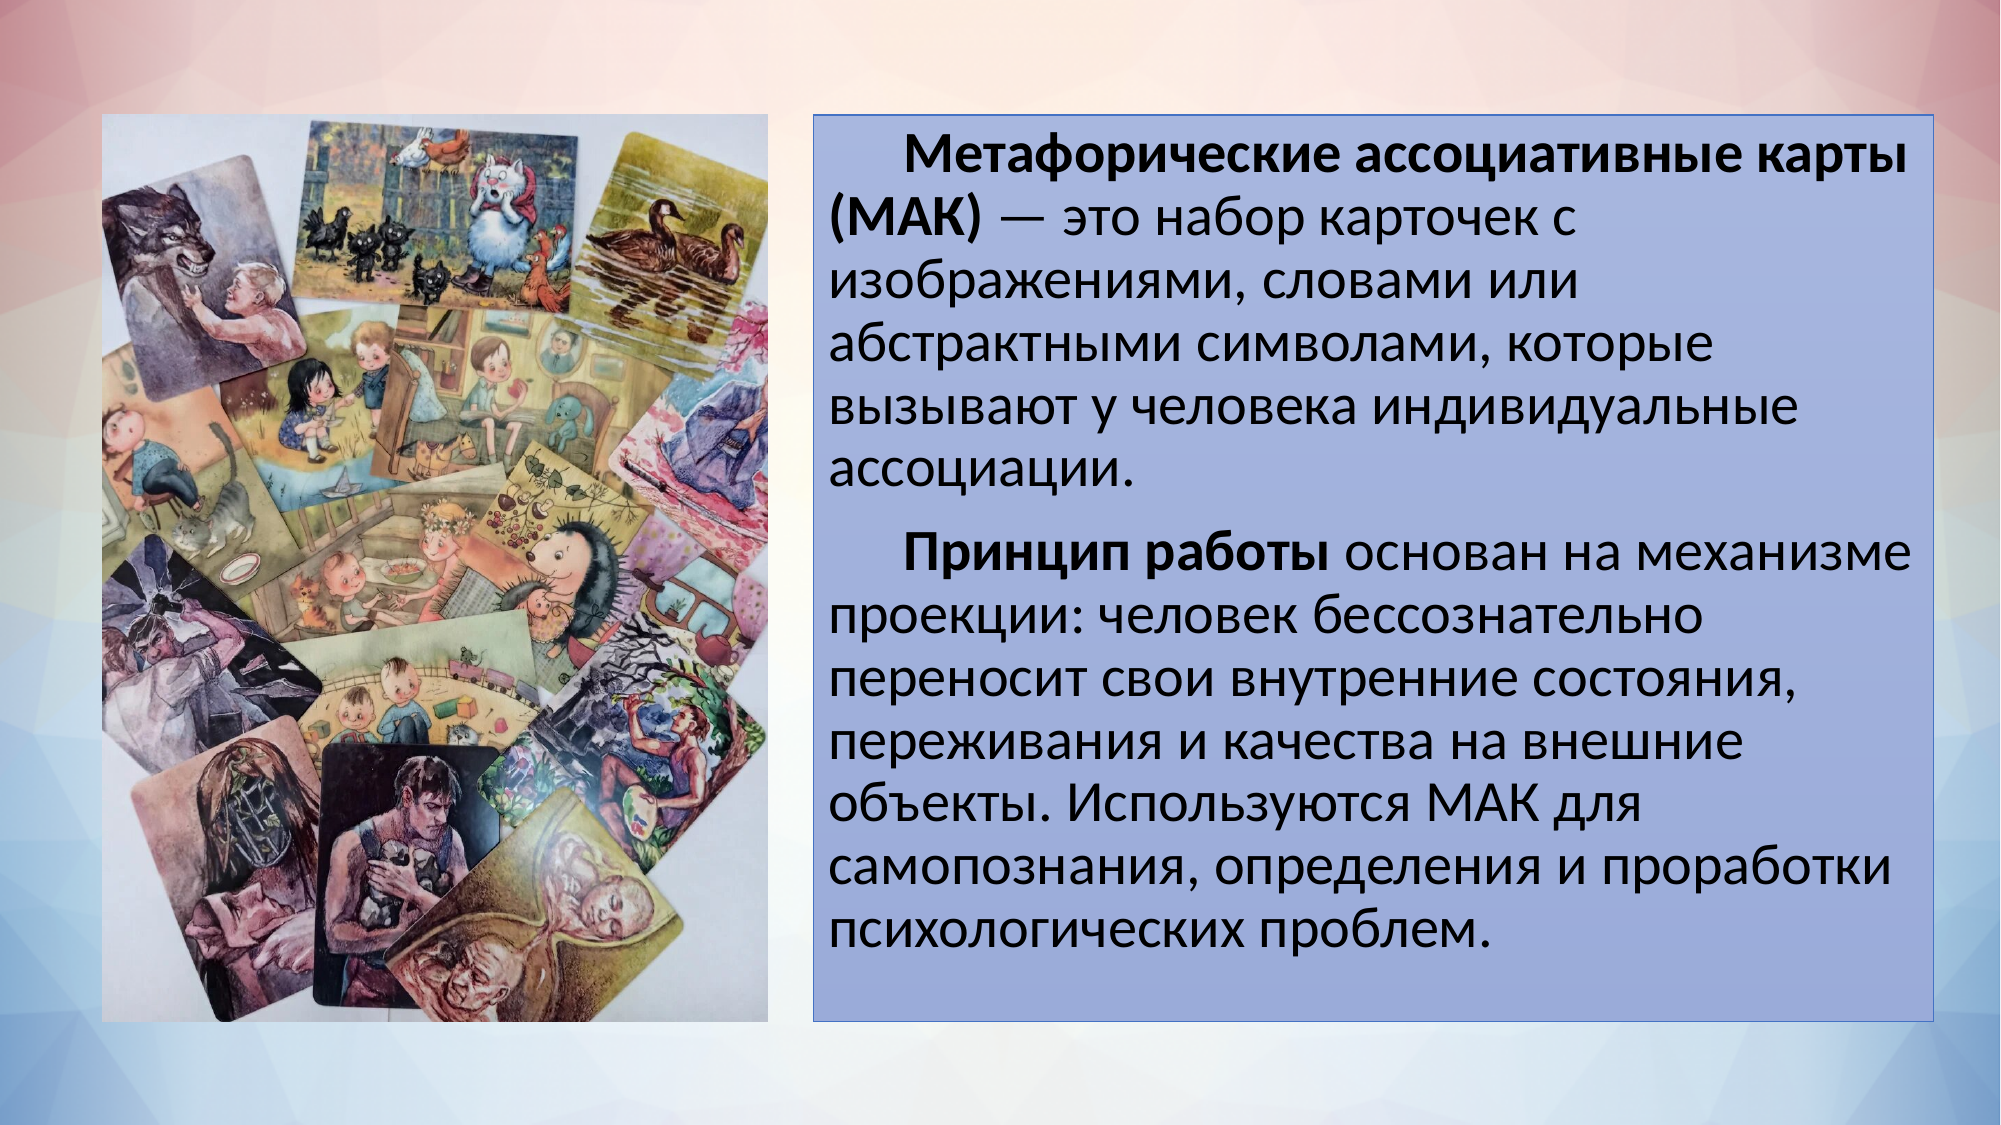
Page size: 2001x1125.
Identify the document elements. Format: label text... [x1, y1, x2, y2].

list Метафорические ассоциативные карты (МАК) — это набор карточек с изображениями, словами или абстрактными символами, которые вызывают у человека индивидуальные ассоциации. Принцип работы основан на механизме проекции: человек бессознательно переносит свои внутренние состояния, переживания и качества на внешние объекты. Используются МАК для самопознания, определения и проработки психологических проблем. [813, 114, 1934, 1022]
picture [0, 0, 2001, 1125]
